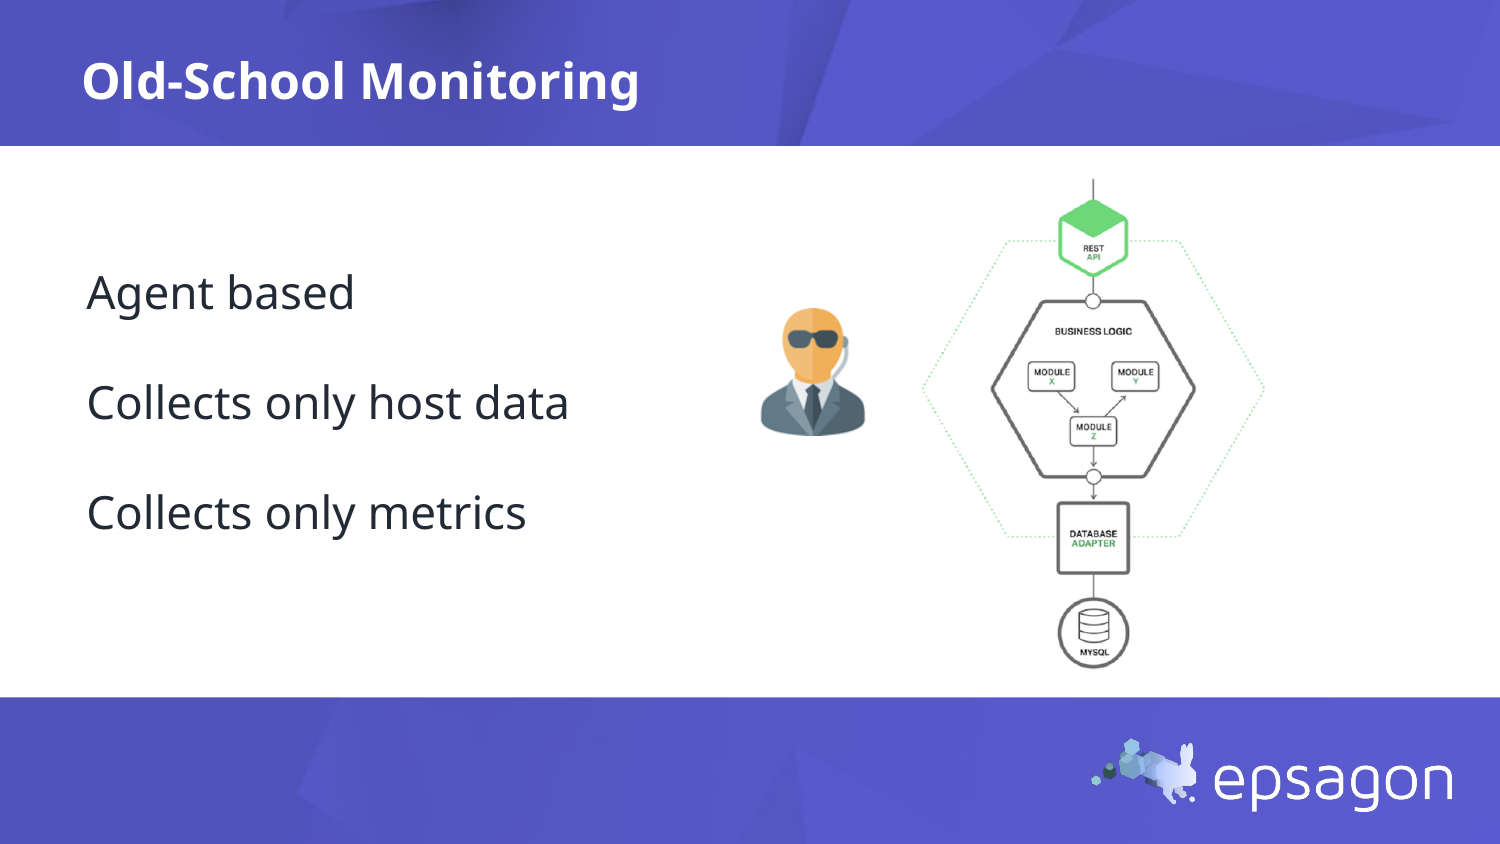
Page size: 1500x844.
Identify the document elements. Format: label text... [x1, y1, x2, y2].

text_box Agent based Collects only host data Collects only metrics [75, 257, 915, 348]
picture [0, 698, 1500, 844]
picture [920, 169, 1269, 674]
picture [0, 0, 1500, 146]
picture [749, 307, 877, 436]
list Old-School Monitoring [73, 52, 1298, 122]
